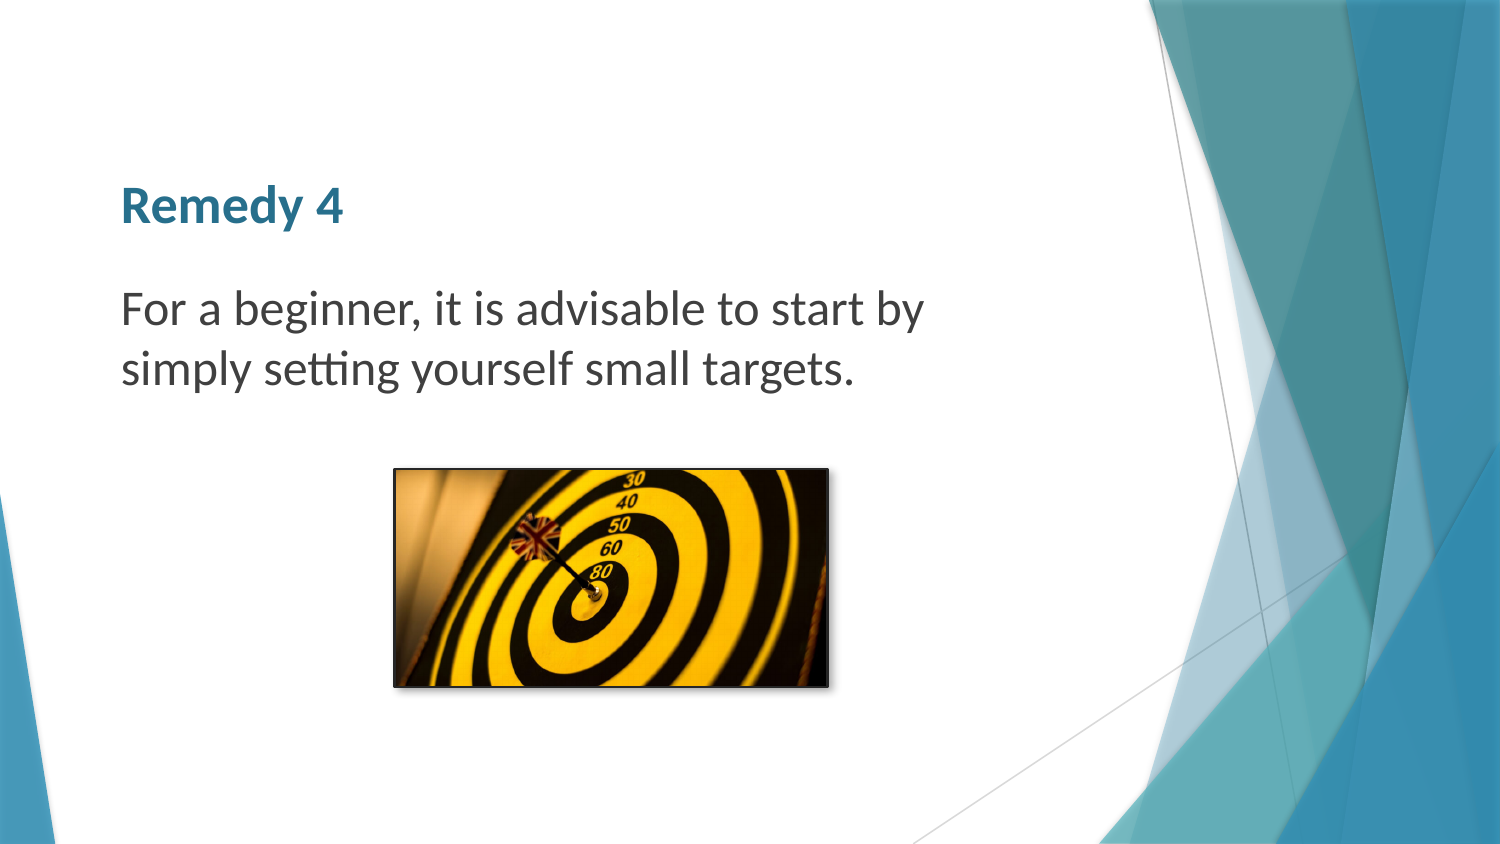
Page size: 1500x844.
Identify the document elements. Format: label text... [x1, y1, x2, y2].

title Remedy 4 [105, 161, 1164, 261]
list For a beginner, it is advisable to start by simply setting yourself small targets. [105, 268, 1058, 578]
picture [395, 469, 827, 687]
